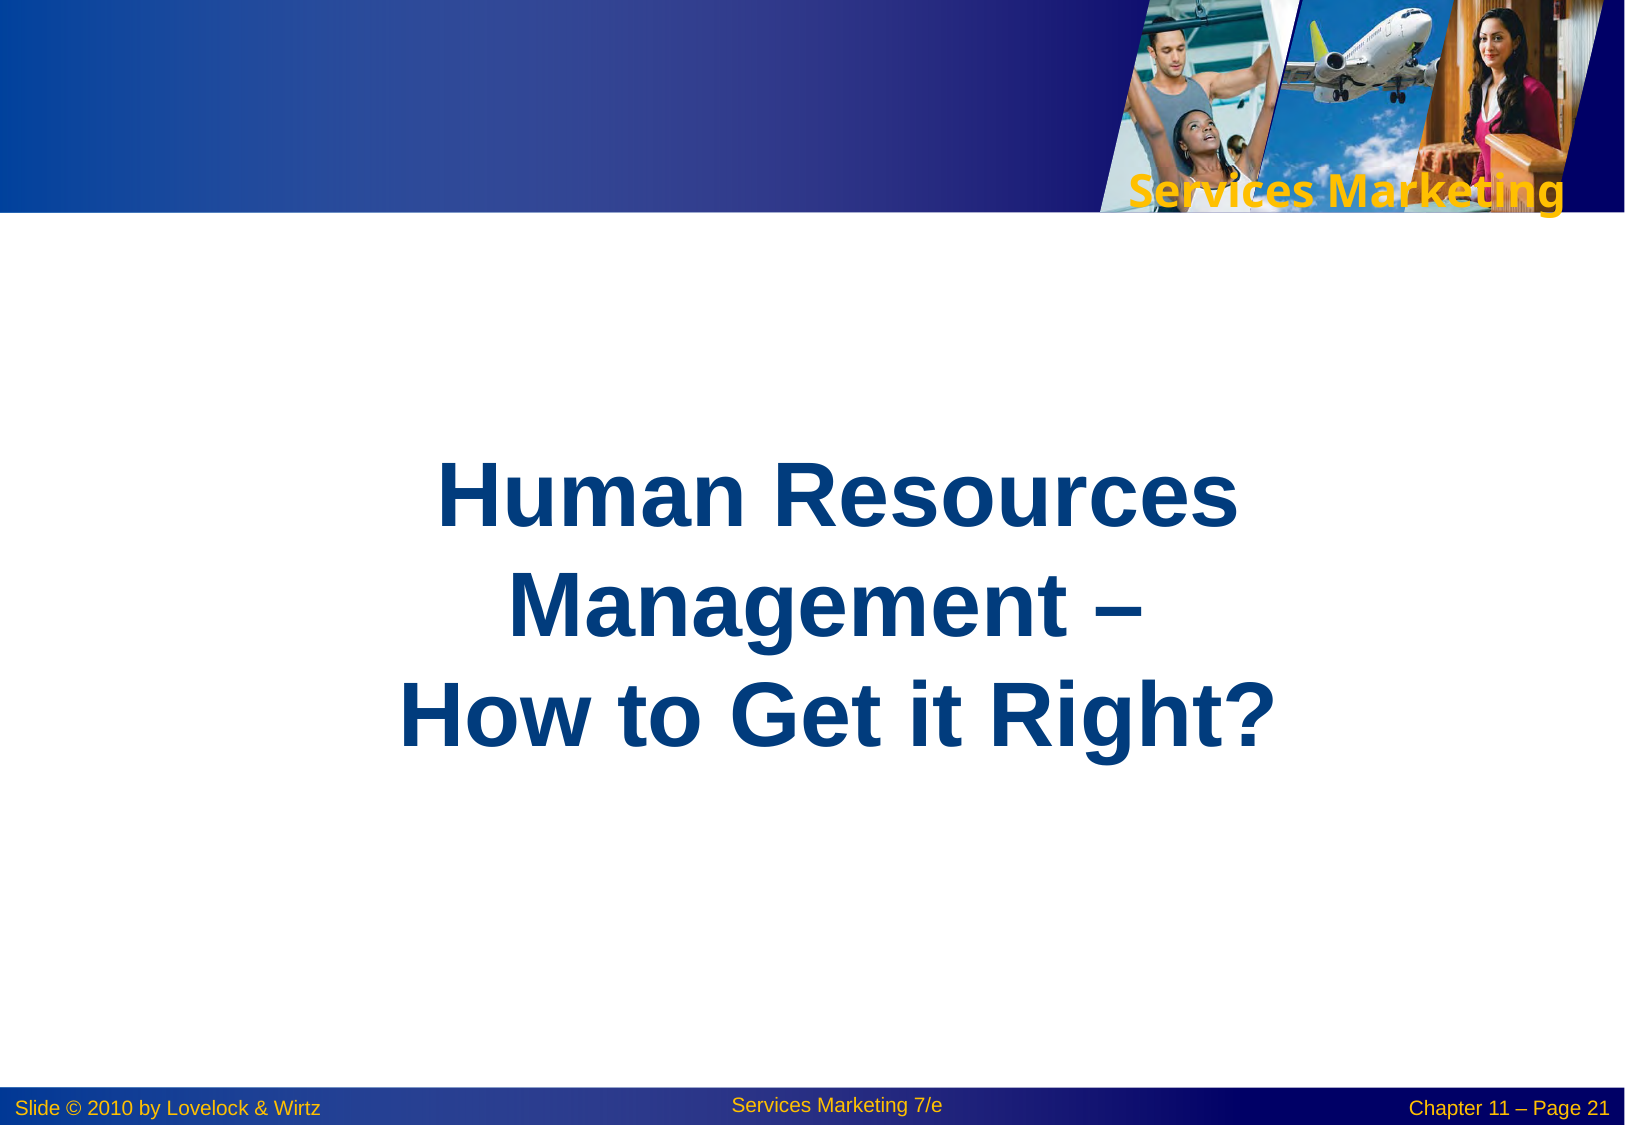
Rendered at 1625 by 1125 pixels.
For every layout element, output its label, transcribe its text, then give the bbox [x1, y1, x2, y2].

picture [1162, 186, 1172, 192]
text_box Human Resources Management – How to Get it Right? [148, 436, 1530, 763]
picture [1100, 0, 1604, 213]
picture [1546, 187, 1556, 202]
